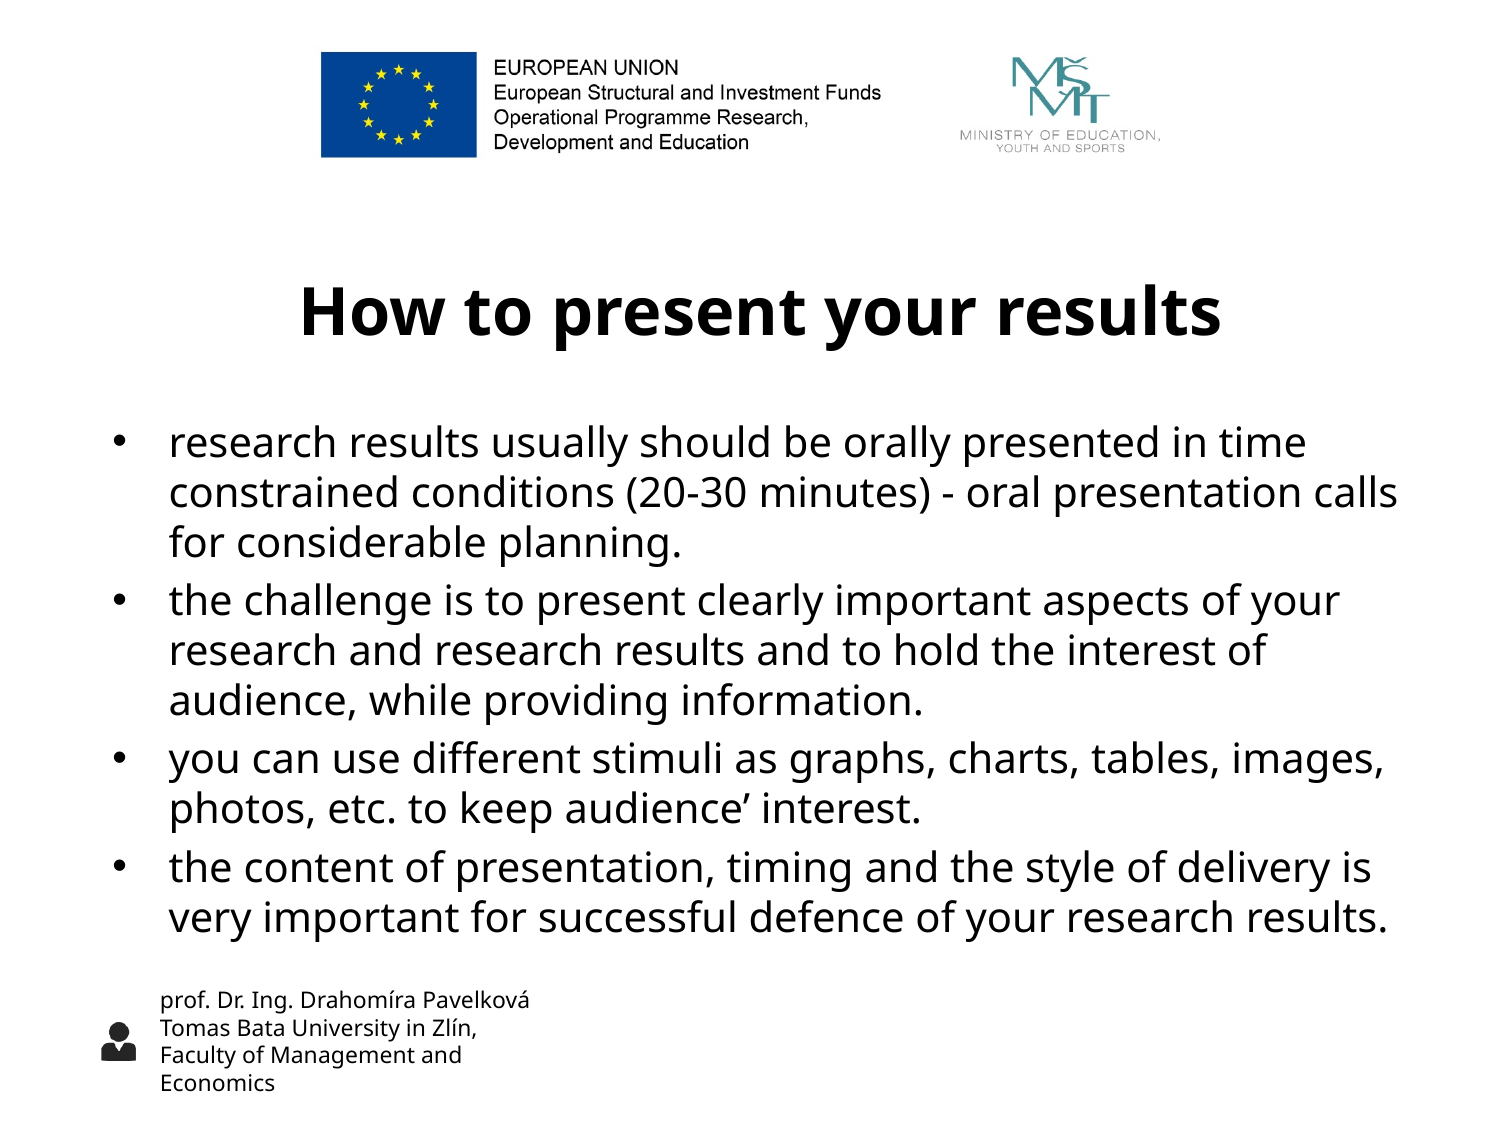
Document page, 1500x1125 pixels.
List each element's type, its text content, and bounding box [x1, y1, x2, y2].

footer prof. Dr. Ing. Drahomíra Pavelková Tomas Bata University in Zlín, Faculty of Management and Economics [145, 999, 550, 1083]
picture [268, 0, 1212, 210]
list research results usually should be orally presented in time constrained conditions (20-30 minutes) - oral presentation calls for considerable planning. the challenge is to present clearly important aspects of your research and research results and to hold the interest of audience, while providing information. you can use different stimuli as graphs, charts, tables, images, photos, etc. to keep audience’ interest. the content of presentation, timing and the style of delivery is very important for successful defence of your research results. [97, 408, 1448, 1000]
picture [101, 1021, 136, 1062]
title How to present your results [97, 232, 1425, 386]
